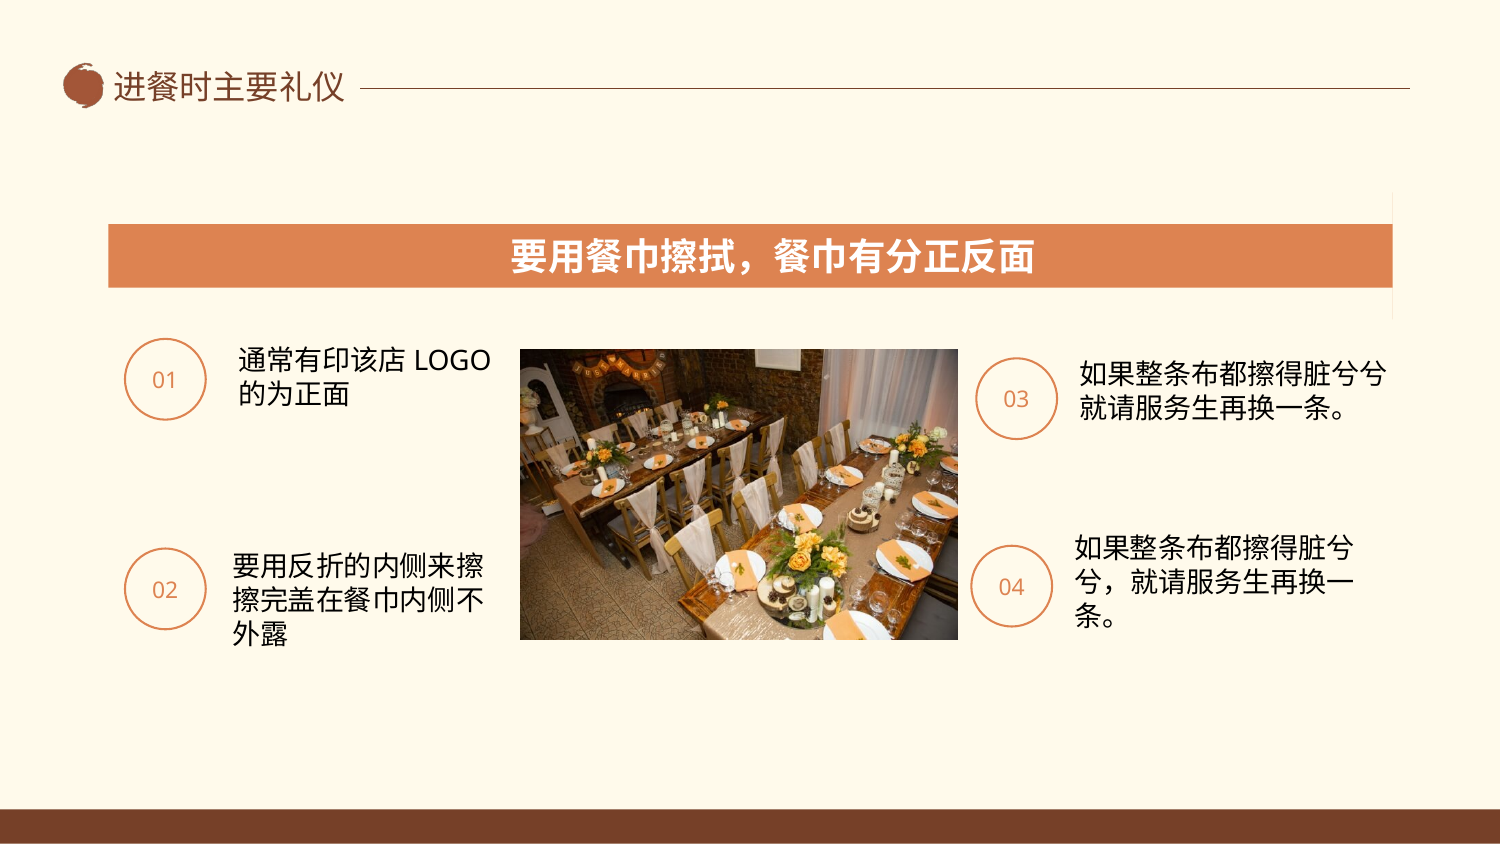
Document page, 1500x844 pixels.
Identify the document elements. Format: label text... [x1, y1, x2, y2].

text_box 要用反折的内侧来擦擦完盖在餐巾内侧不外露 [217, 526, 525, 672]
text_box 03 [975, 357, 1059, 441]
text_box 如果整条布都擦得脏兮兮，就请服务生再换一条。 [1059, 523, 1398, 639]
text_box 02 [123, 547, 207, 631]
text_box 通常有印该店LOGO的为正面 [224, 326, 523, 427]
picture [520, 348, 958, 640]
picture [60, 60, 107, 111]
text_box 04 [970, 544, 1054, 628]
text_box 要用餐巾擦拭，餐巾有分正反面 [108, 192, 1393, 320]
text_box 如果整条布都擦得脏兮兮就请服务生再换一条。 [1064, 351, 1413, 464]
text_box 01 [123, 337, 207, 421]
